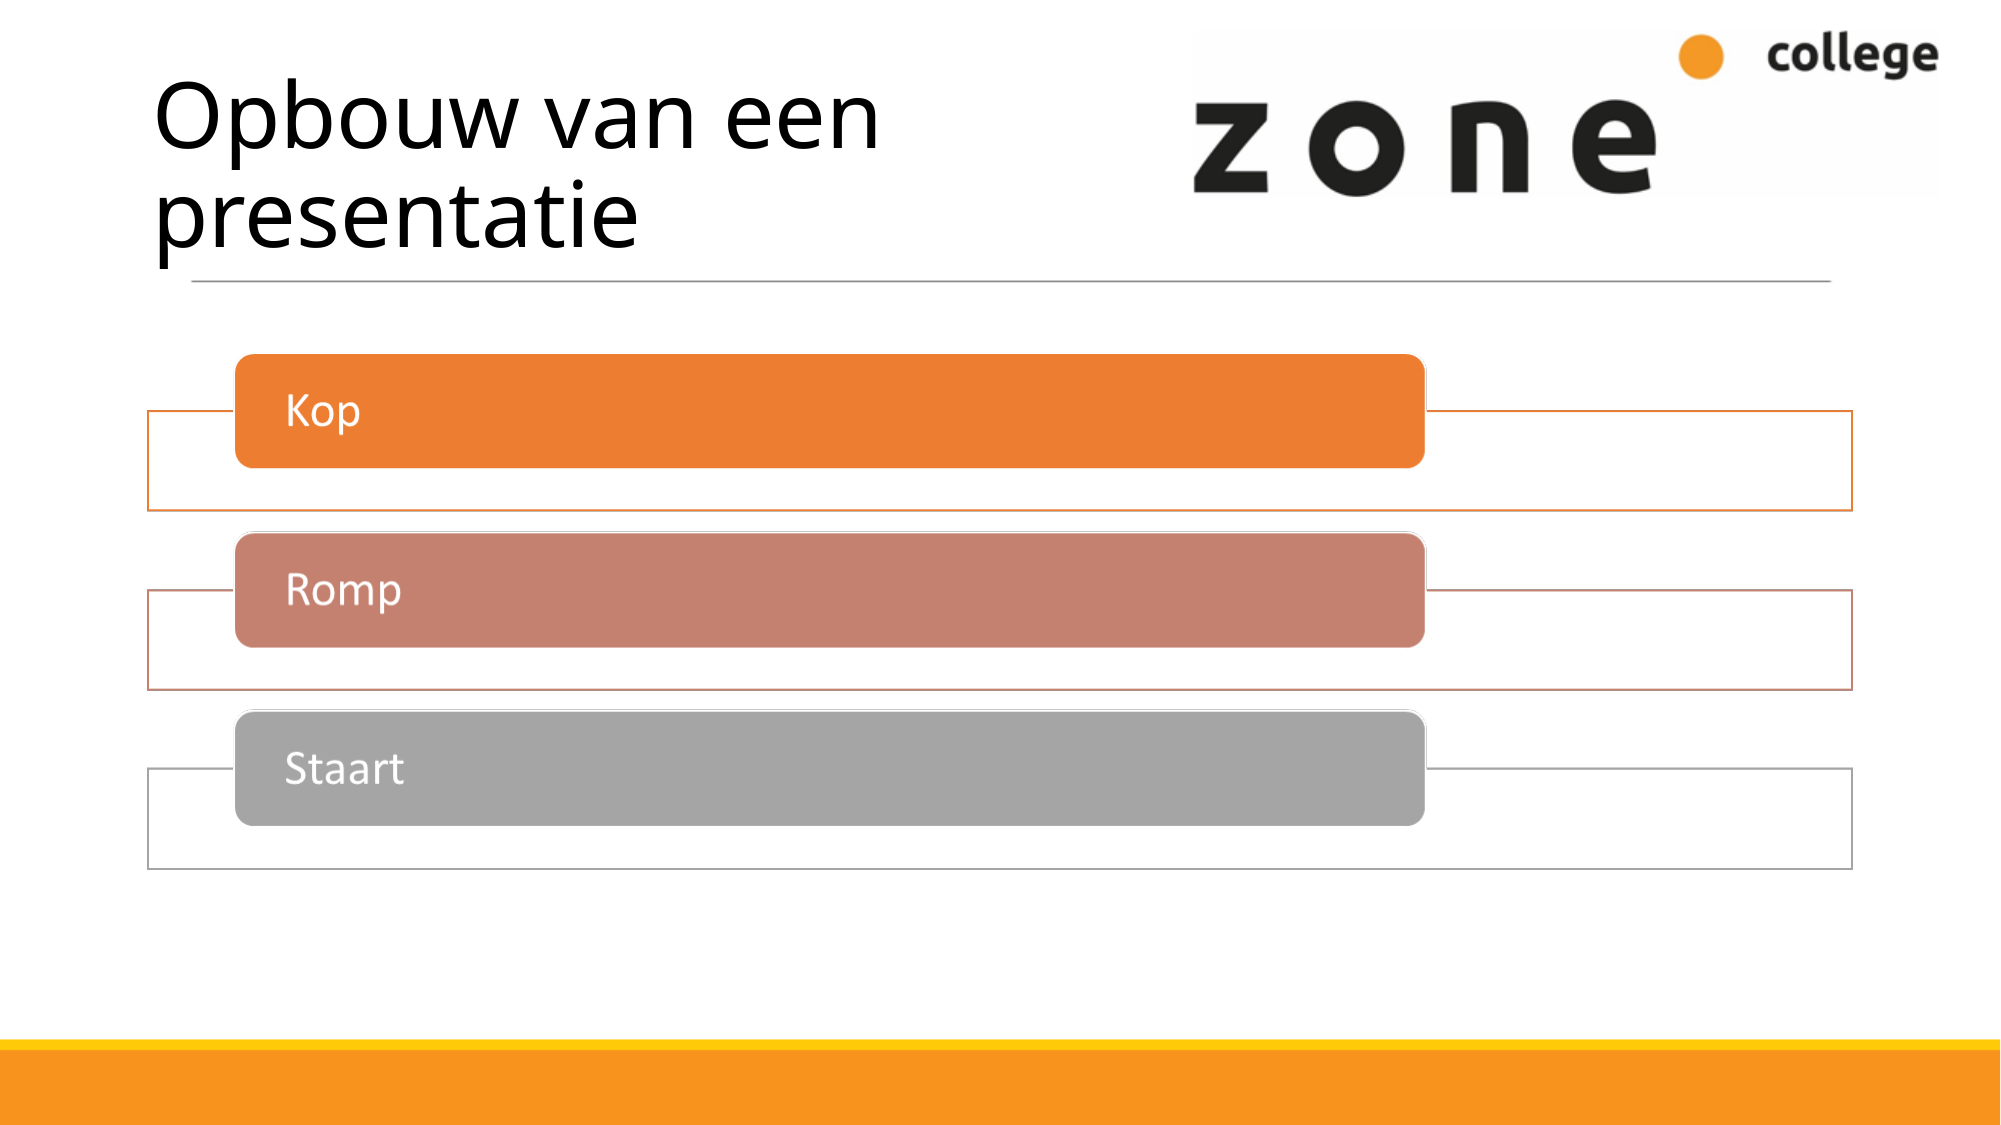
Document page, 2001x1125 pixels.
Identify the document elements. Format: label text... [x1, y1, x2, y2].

picture [0, 0, 2001, 1125]
title Opbouw van een presentatie [137, 59, 1214, 278]
